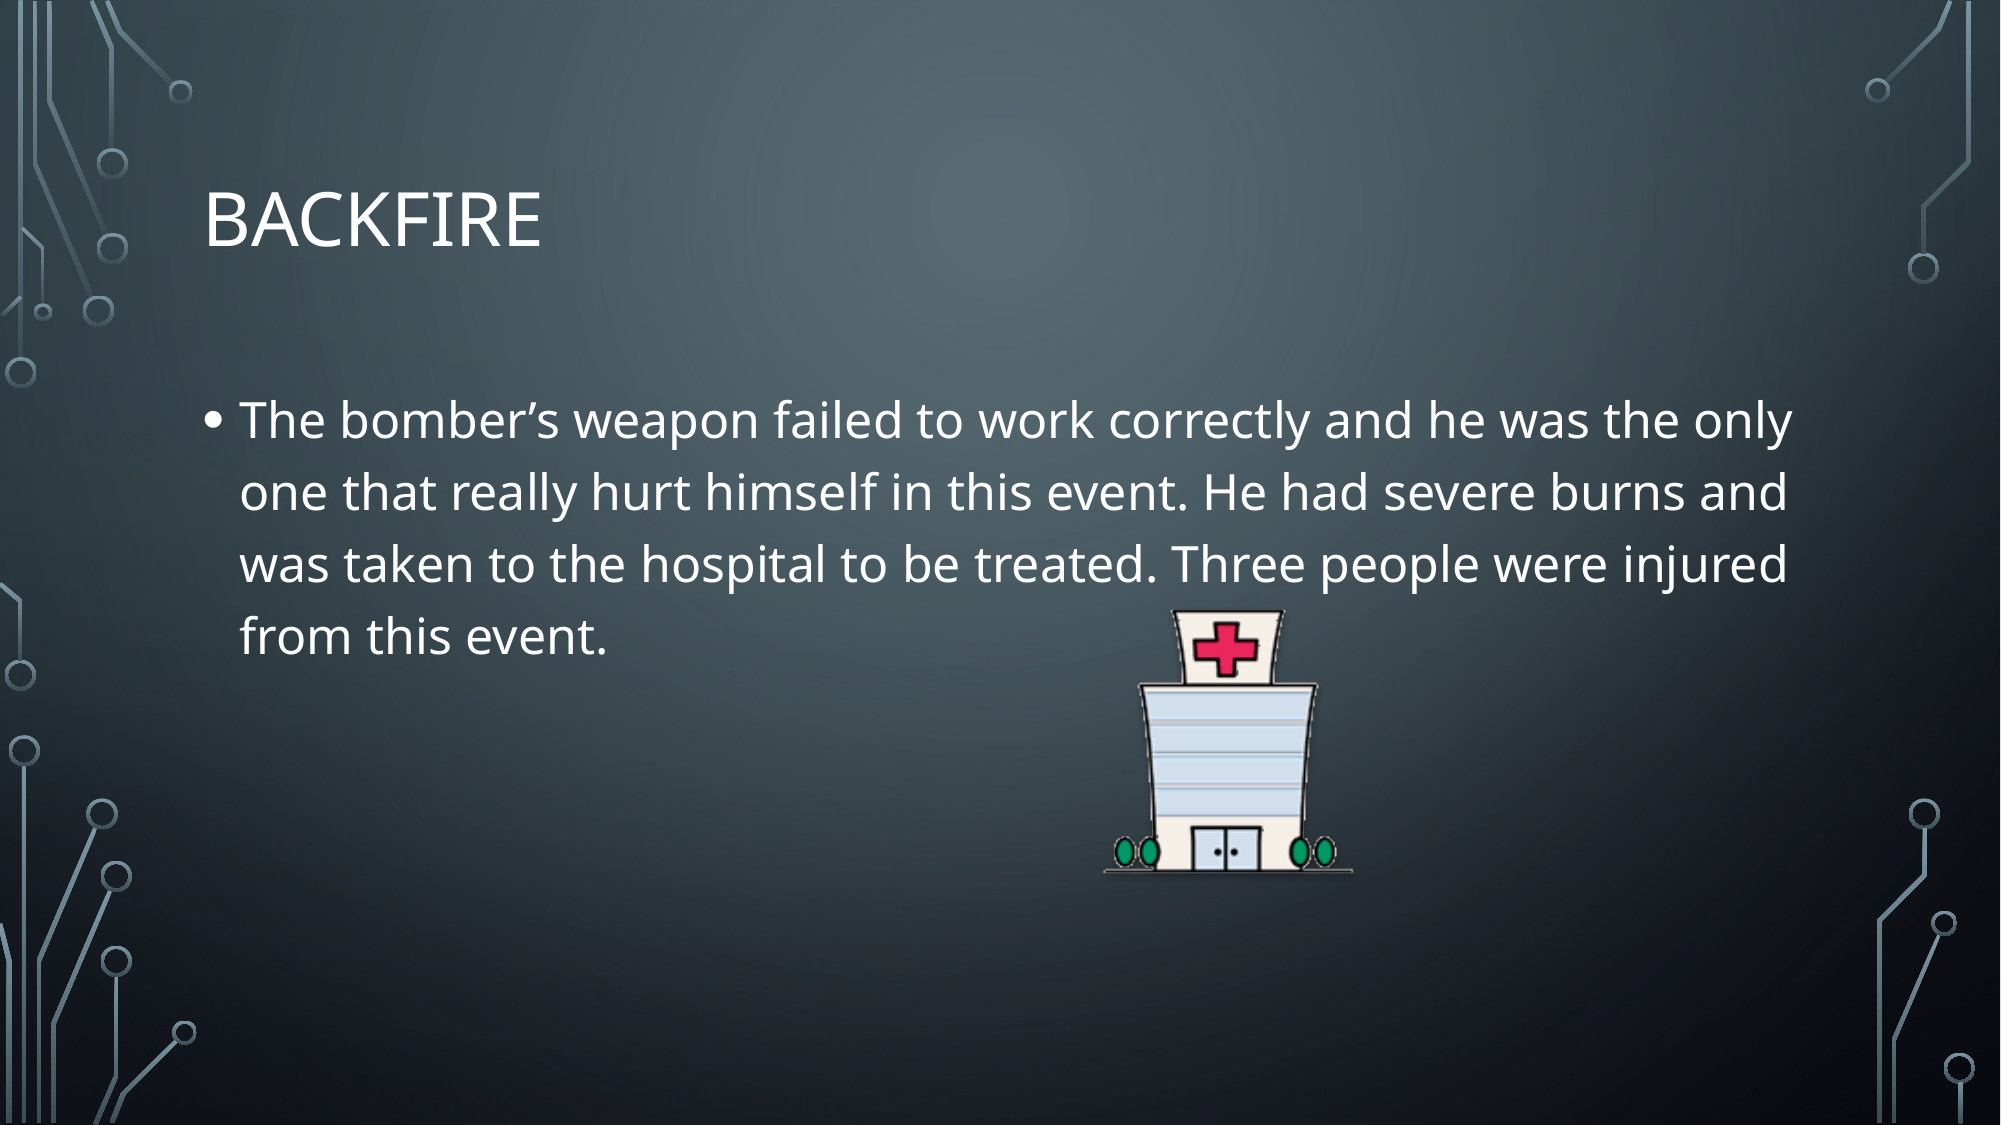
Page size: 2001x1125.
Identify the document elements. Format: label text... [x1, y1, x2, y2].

picture [1101, 609, 1355, 913]
title backfire [187, 101, 1813, 344]
list The bomber’s weapon failed to work correctly and he was the only one that really hurt himself in this event. He had severe burns and was taken to the hospital to be treated. Three people were injured from this event. [187, 369, 1813, 950]
